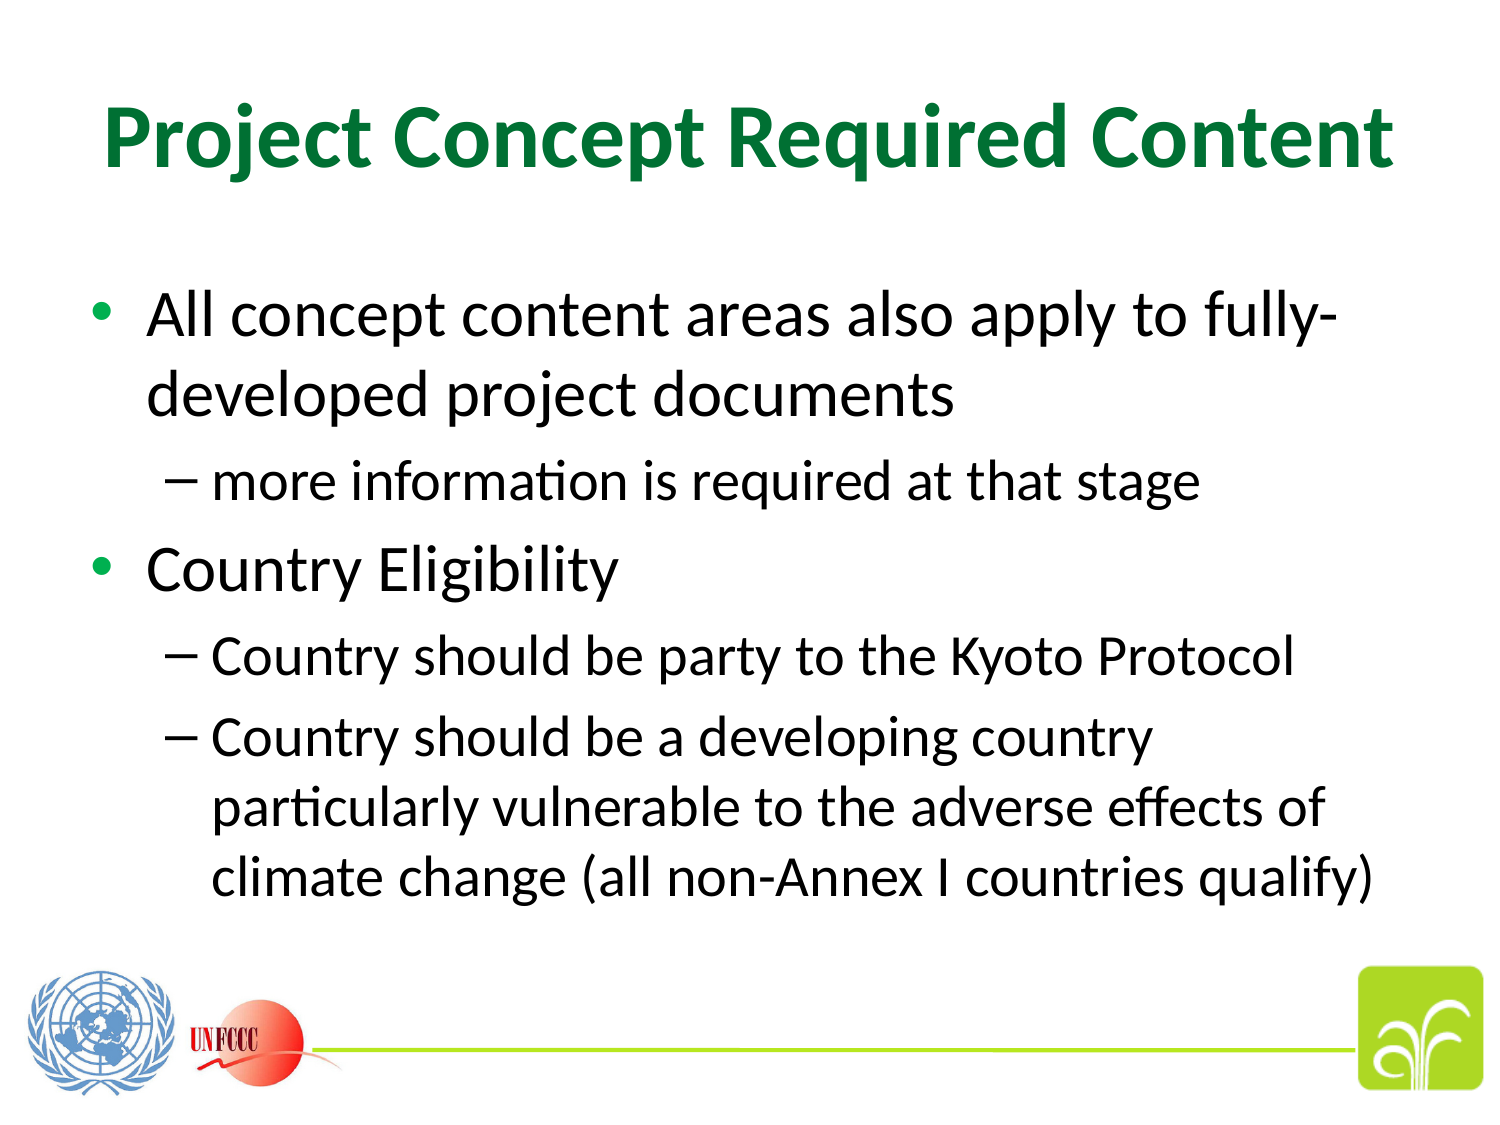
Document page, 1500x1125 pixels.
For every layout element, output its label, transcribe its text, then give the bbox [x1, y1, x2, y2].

picture [1324, 948, 1500, 1105]
picture [24, 962, 351, 1106]
title Project Concept Required Content [74, 37, 1426, 226]
list All concept content areas also apply to fully-developed project documents more information is required at that stage Country Eligibility Country should be party to the Kyoto Protocol Country should be a developing country particularly vulnerable to the adverse effects of climate change (all non-Annex I countries qualify) [74, 262, 1426, 1006]
